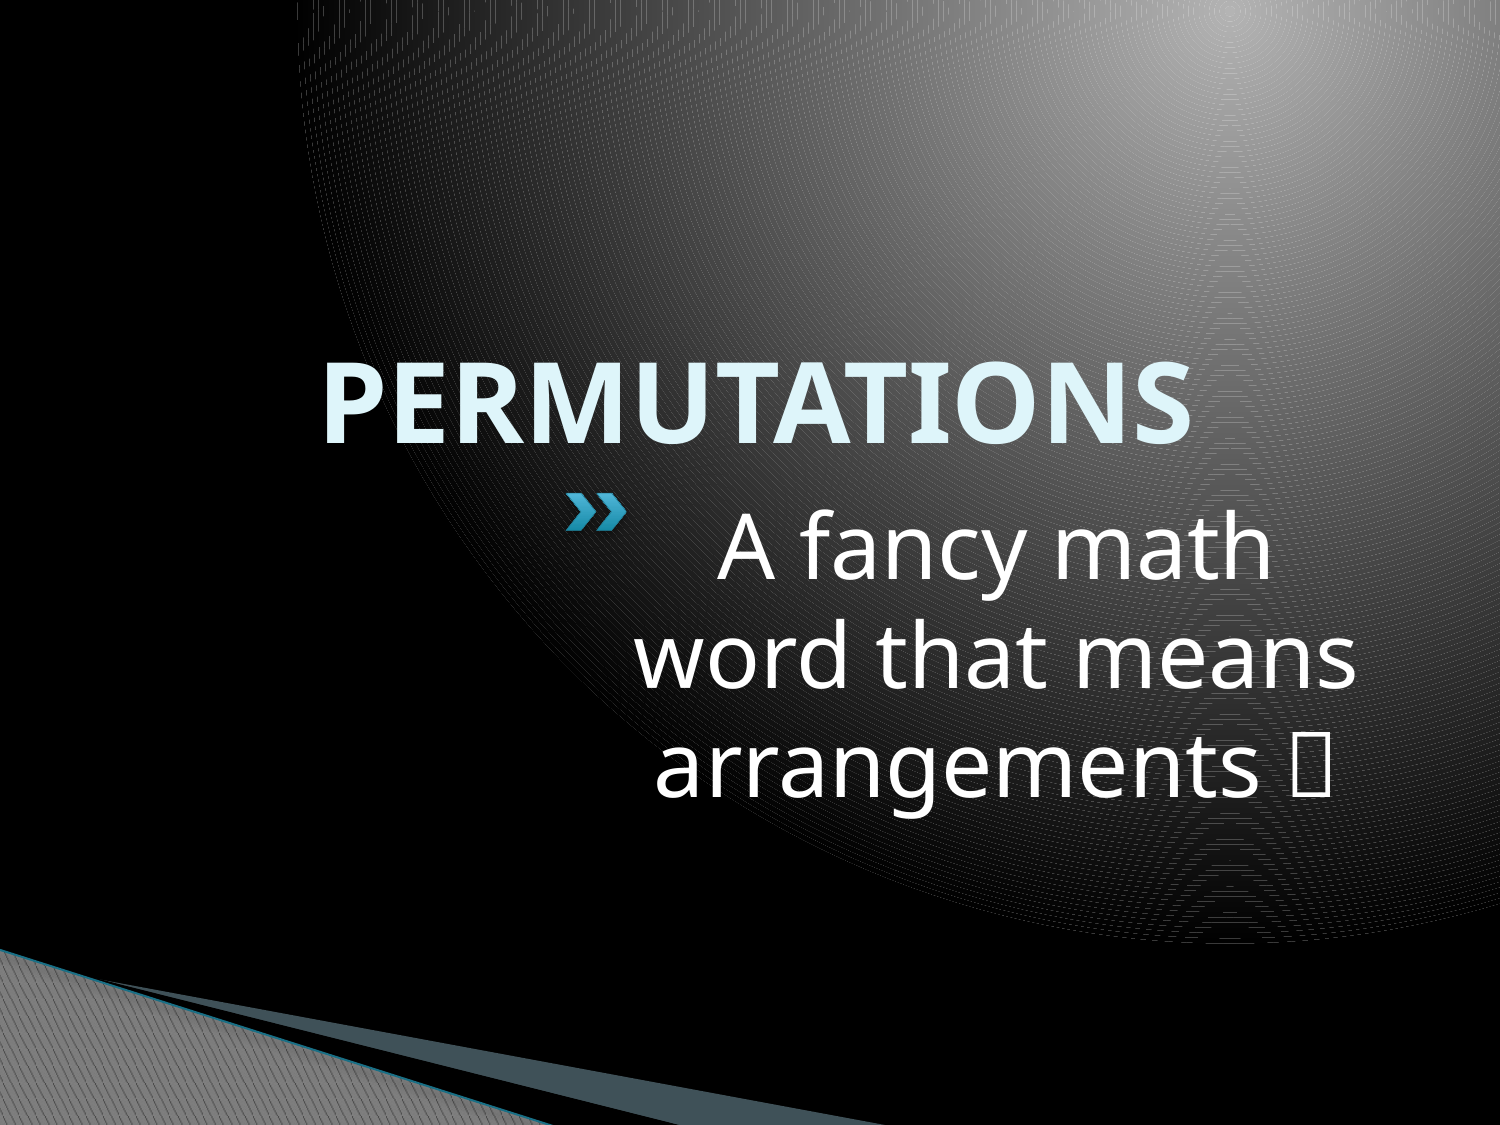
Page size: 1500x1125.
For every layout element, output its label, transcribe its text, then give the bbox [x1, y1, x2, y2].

picture [0, 952, 543, 1125]
title PERMUTATIONS [118, 173, 1394, 474]
list A fancy math word that means arrangements  [600, 480, 1394, 900]
